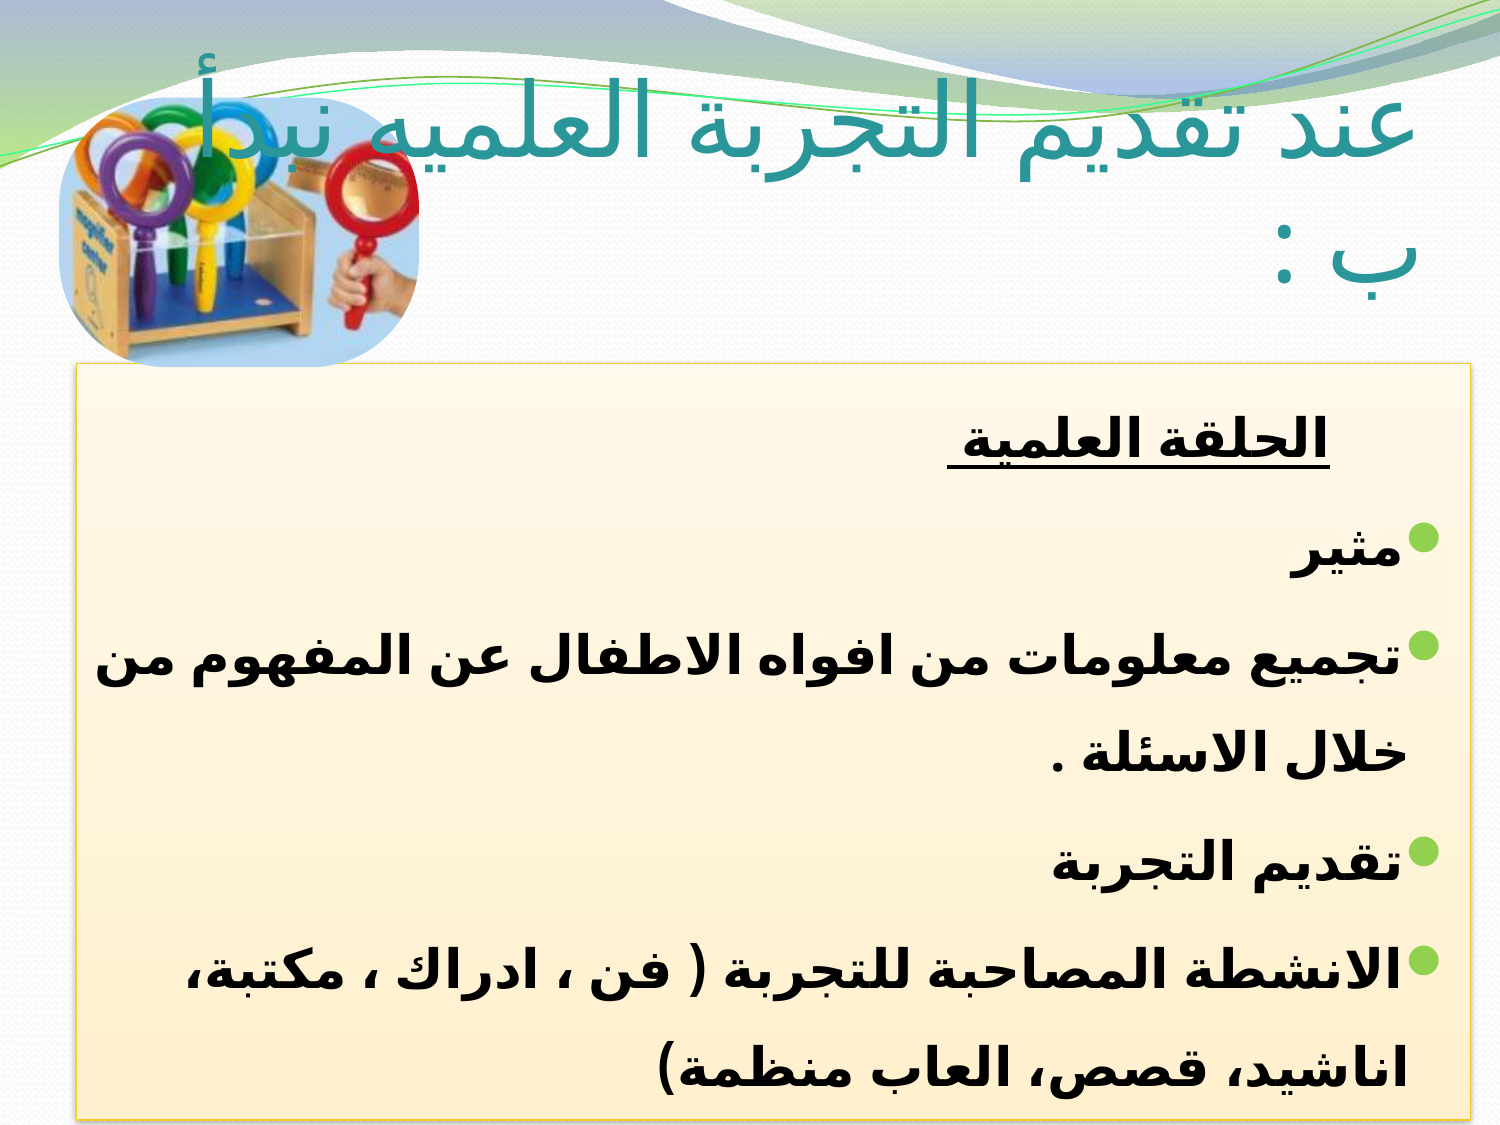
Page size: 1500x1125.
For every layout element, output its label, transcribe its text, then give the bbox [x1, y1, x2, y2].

list الحلقة العلمية مثير تجميع معلومات من افواه الاطفال عن المفهوم من خلال الاسئلة . تقديم التجربة الانشطة المصاحبة للتجربة ( فن ، ادراك ، مكتبة، اناشيد، قصص، العاب منظمة) [76, 363, 1471, 1121]
picture [58, 97, 420, 368]
title عند تقديم التجربة العلميه نبدأ ب : [424, 115, 1425, 303]
